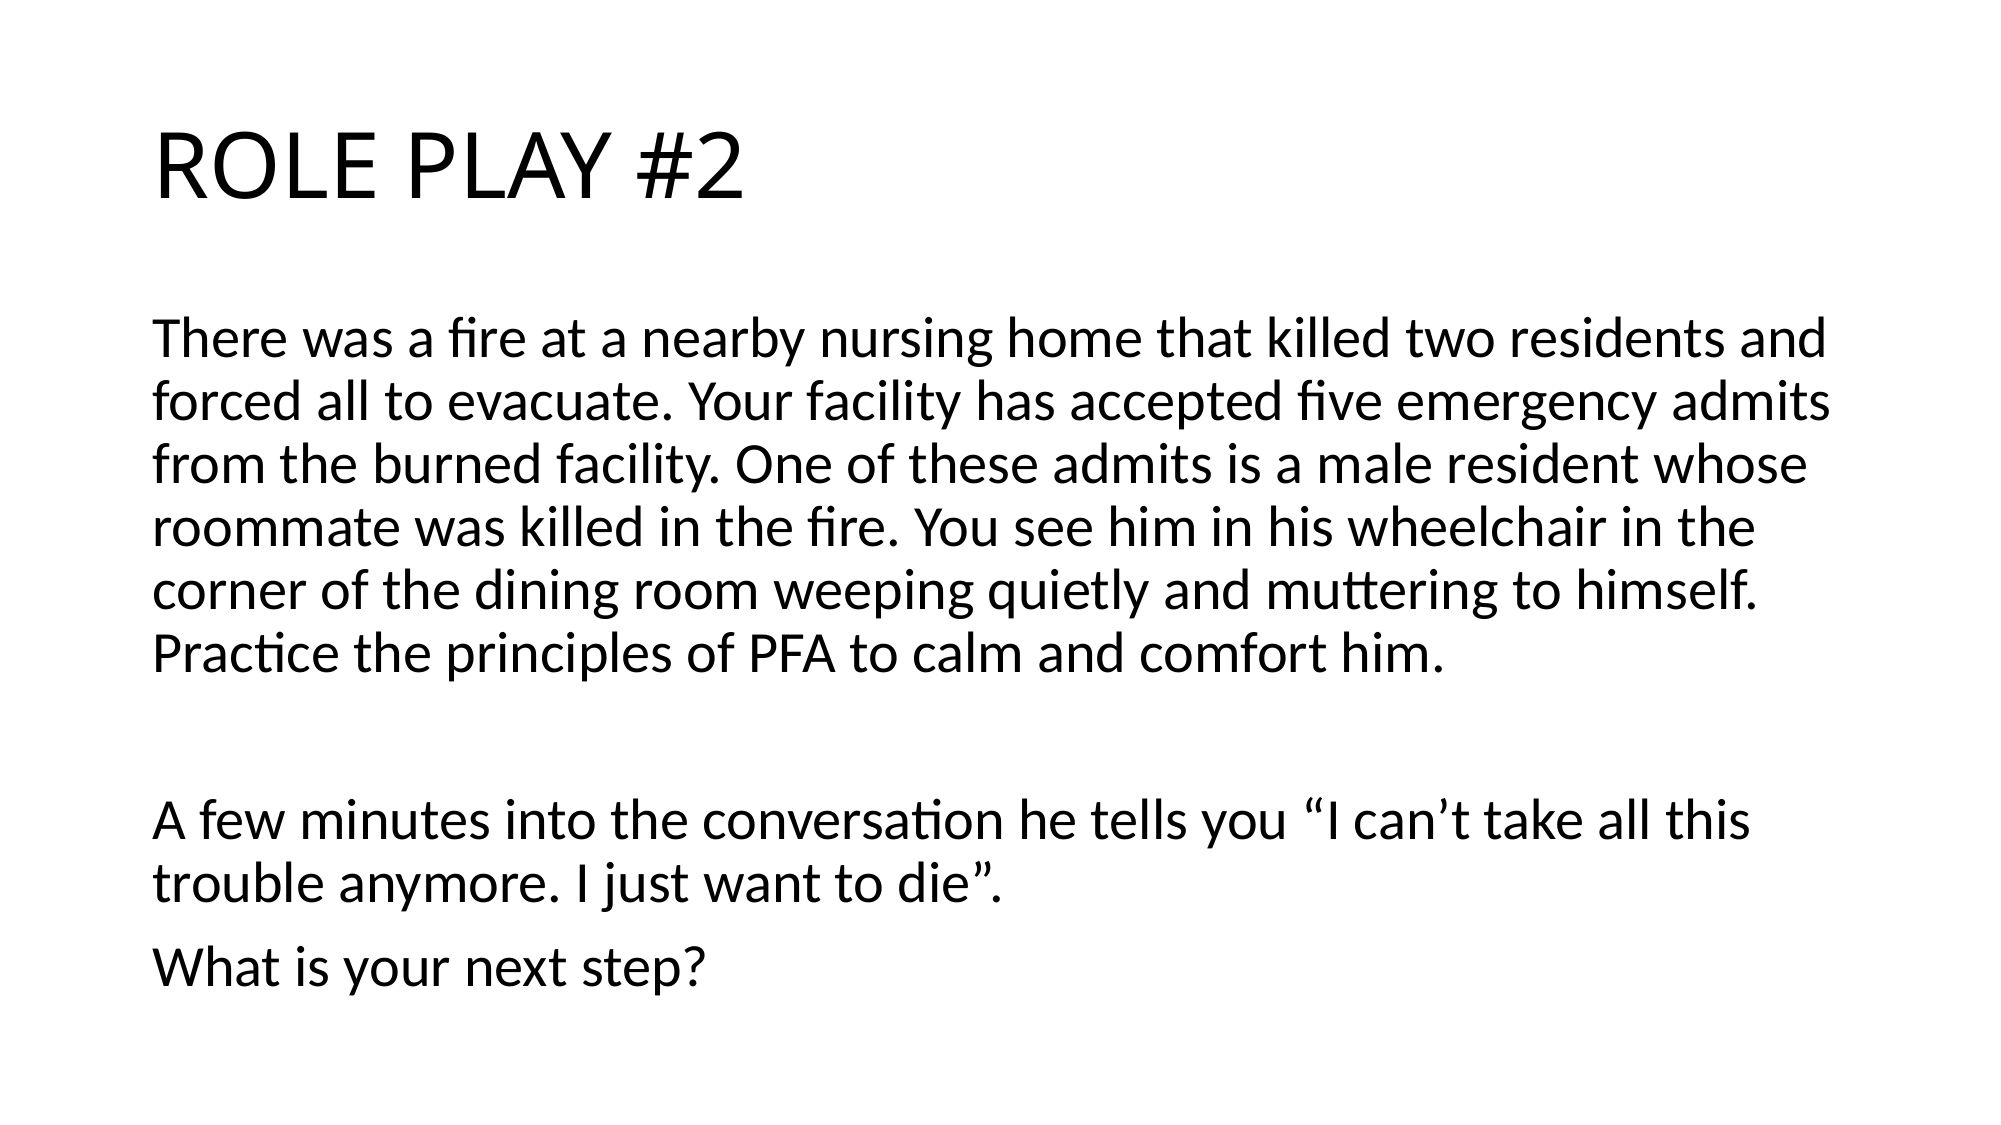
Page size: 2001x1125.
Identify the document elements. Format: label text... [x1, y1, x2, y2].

list There was a fire at a nearby nursing home that killed two residents and forced all to evacuate. Your facility has accepted five emergency admits from the burned facility. One of these admits is a male resident whose roommate was killed in the fire. You see him in his wheelchair in the corner of the dining room weeping quietly and muttering to himself. Practice the principles of PFA to calm and comfort him. A few minutes into the conversation he tells you “I can’t take all this trouble anymore. I just want to die”. What is your next step? [137, 299, 1863, 1014]
title ROLE PLAY #2 [137, 59, 1863, 278]
